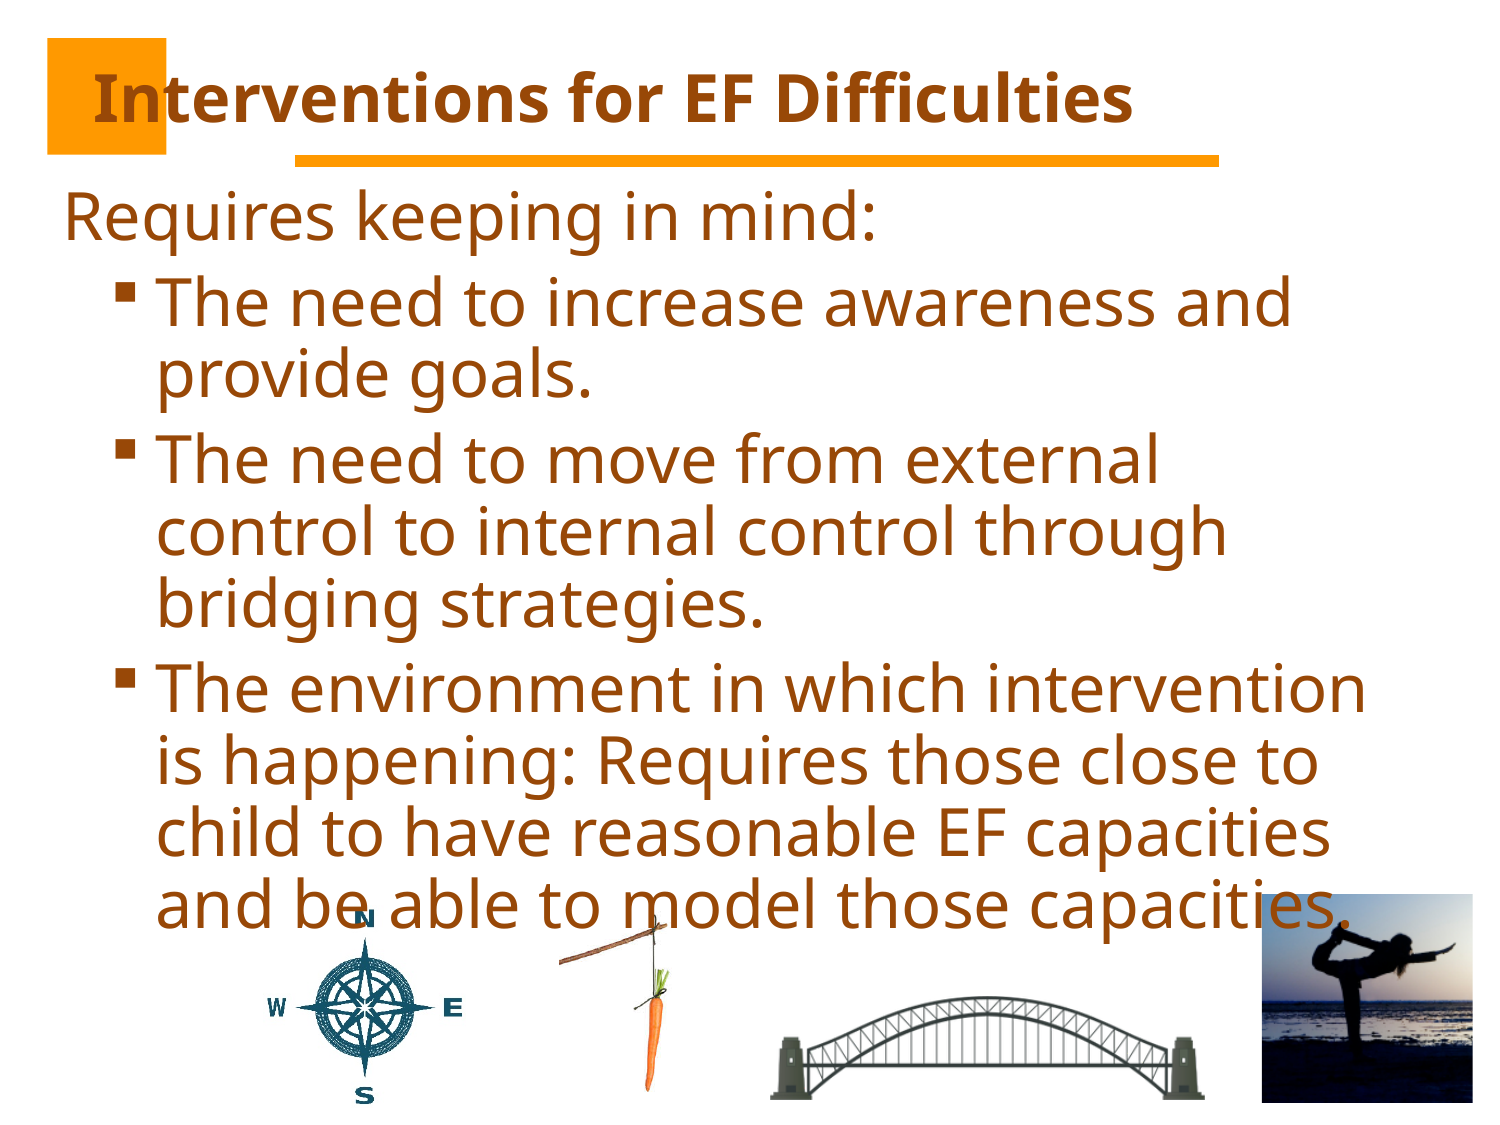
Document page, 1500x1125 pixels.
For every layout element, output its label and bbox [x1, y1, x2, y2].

list [47, 175, 1398, 919]
text_box [45, 36, 169, 157]
picture [559, 905, 689, 1100]
picture [1261, 893, 1473, 1103]
picture [263, 905, 466, 1109]
title [78, 29, 1298, 84]
picture [769, 995, 1205, 1100]
